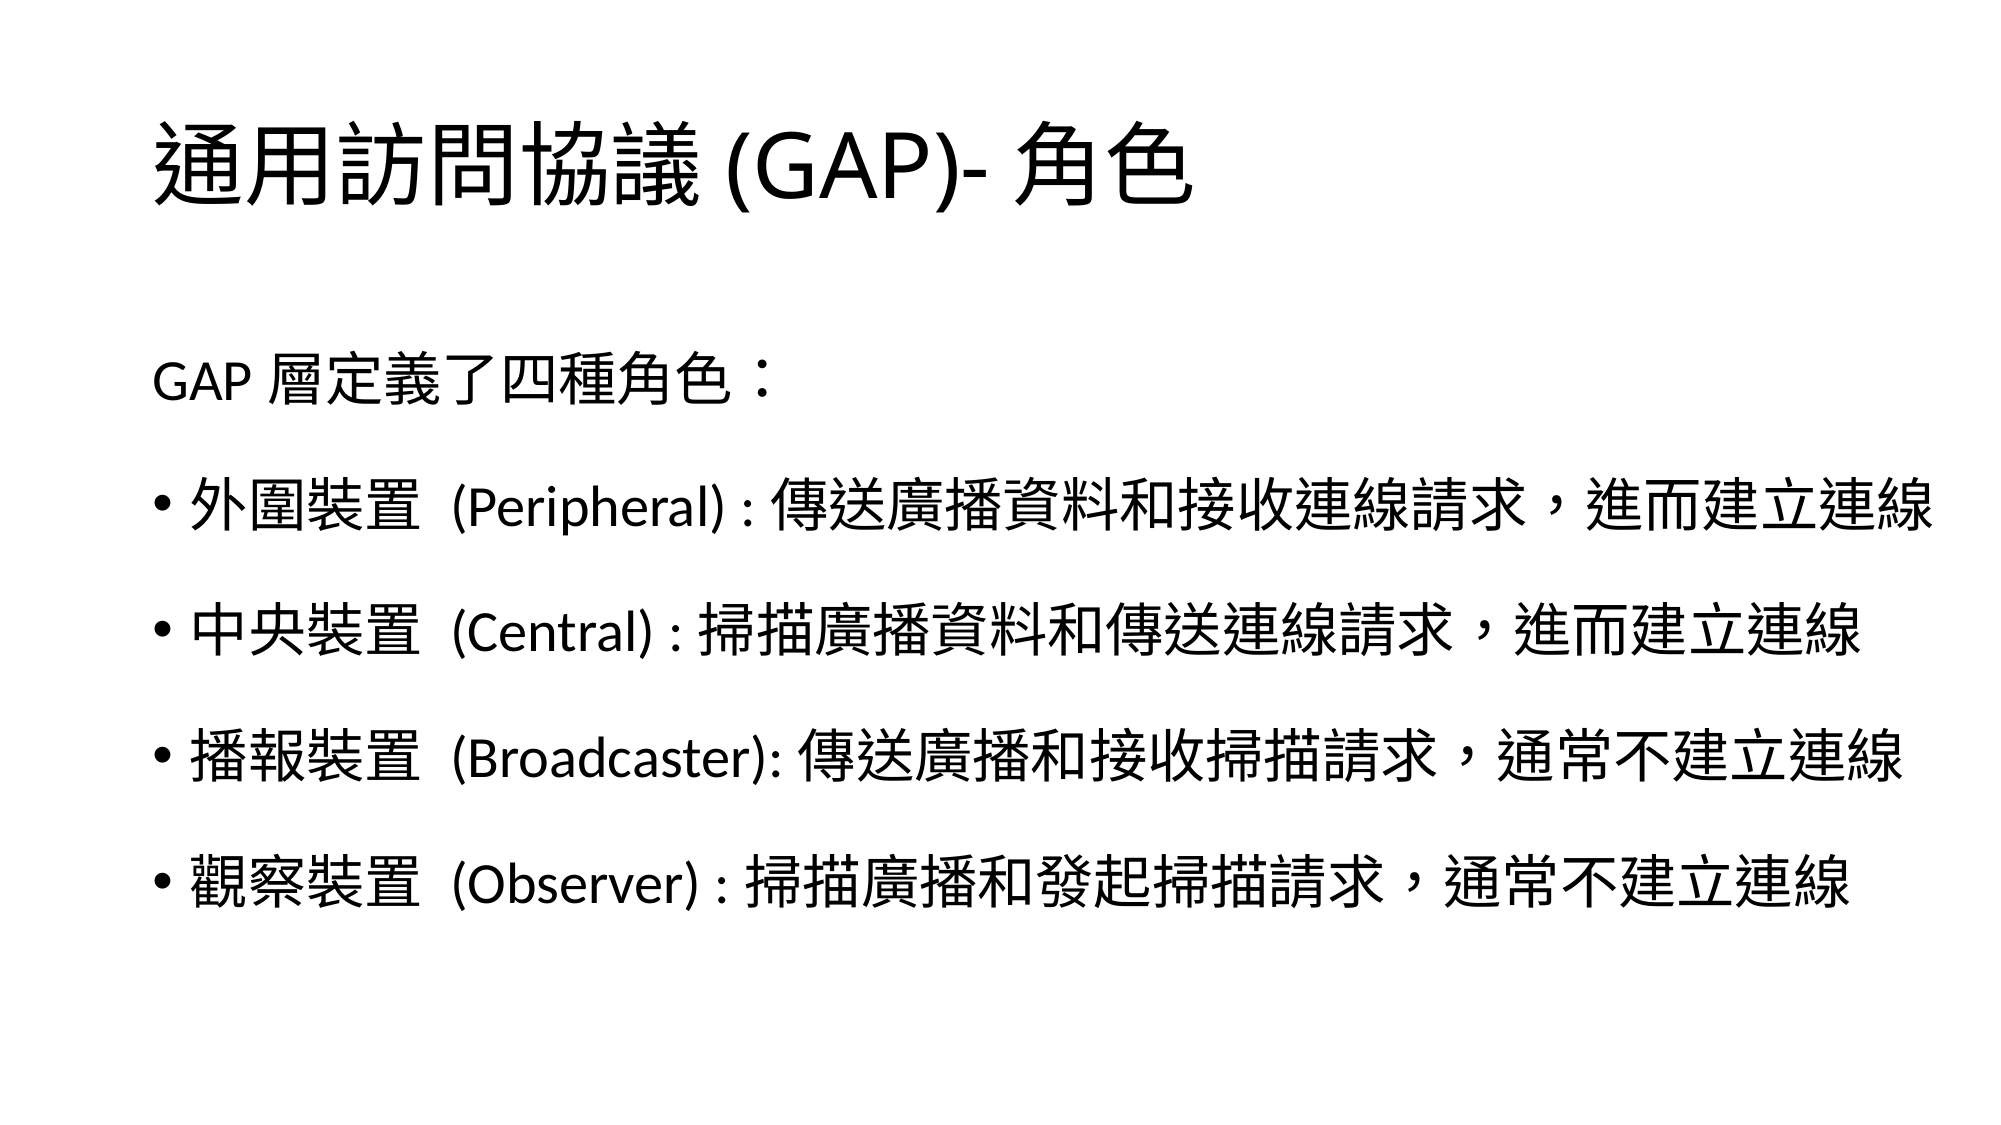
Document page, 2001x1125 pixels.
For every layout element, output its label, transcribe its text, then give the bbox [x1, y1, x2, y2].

list GAP層定義了四種角色： 外圍裝置 (Peripheral) :傳送廣播資料和接收連線請求，進而建立連線 中央裝置 (Central) :掃描廣播資料和傳送連線請求，進而建立連線 播報裝置 (Broadcaster):傳送廣播和接收掃描請求，通常不建立連線 觀察裝置 (Observer) :掃描廣播和發起掃描請求，通常不建立連線 [137, 299, 1976, 1006]
title 通用訪問協議(GAP)-角色 [137, 59, 1863, 278]
